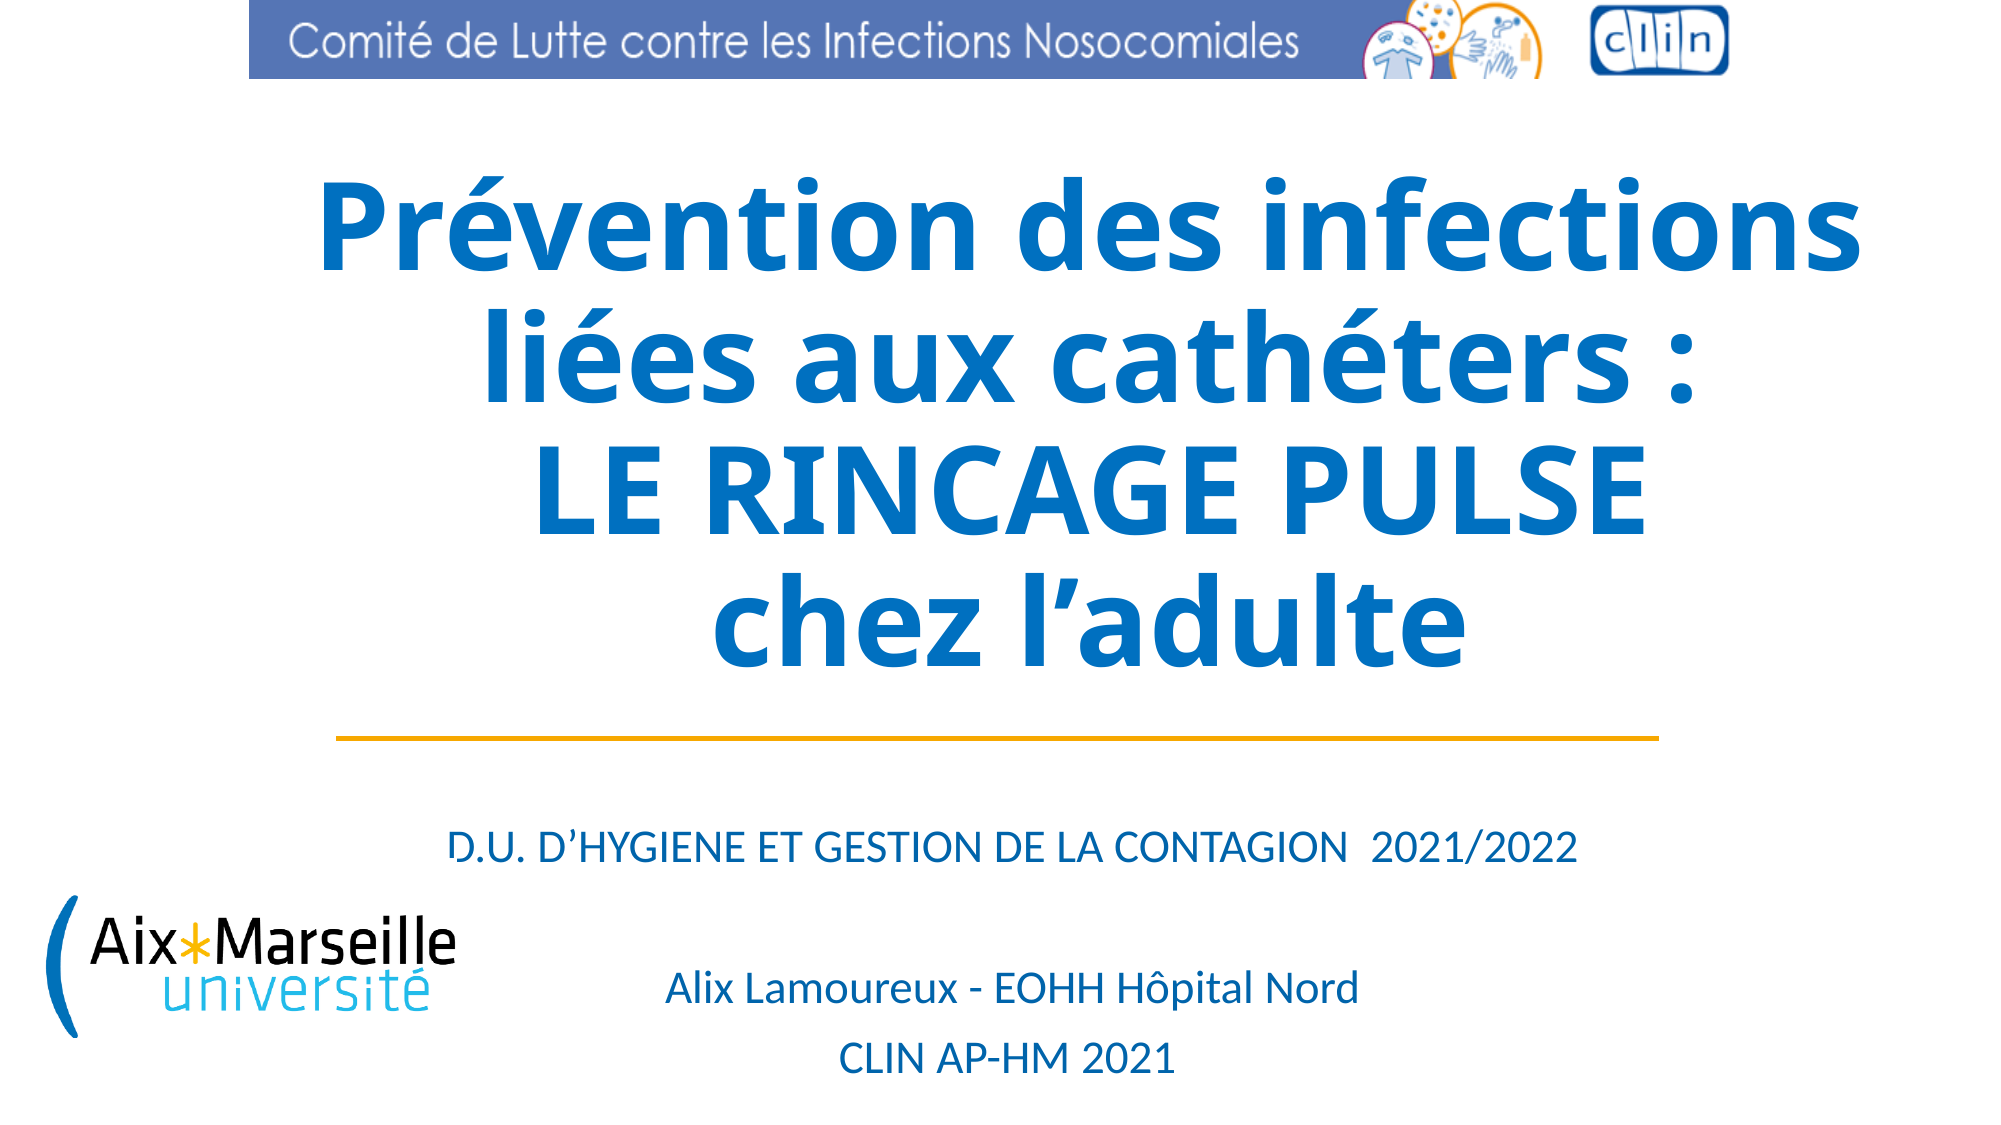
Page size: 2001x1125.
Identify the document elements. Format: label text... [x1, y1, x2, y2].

picture [249, 0, 1750, 79]
title Prévention des infections liées aux cathéters : LE RINCAGE PULSE chez l’adulte [180, 156, 2000, 701]
subtitle D.U. D’HYGIENE ET GESTION DE LA CONTAGION 2021/2022 Alix Lamoureux - EOHH Hôpital Nord CLIN AP-HM 2021 [388, 741, 1638, 1094]
picture [43, 858, 457, 1066]
